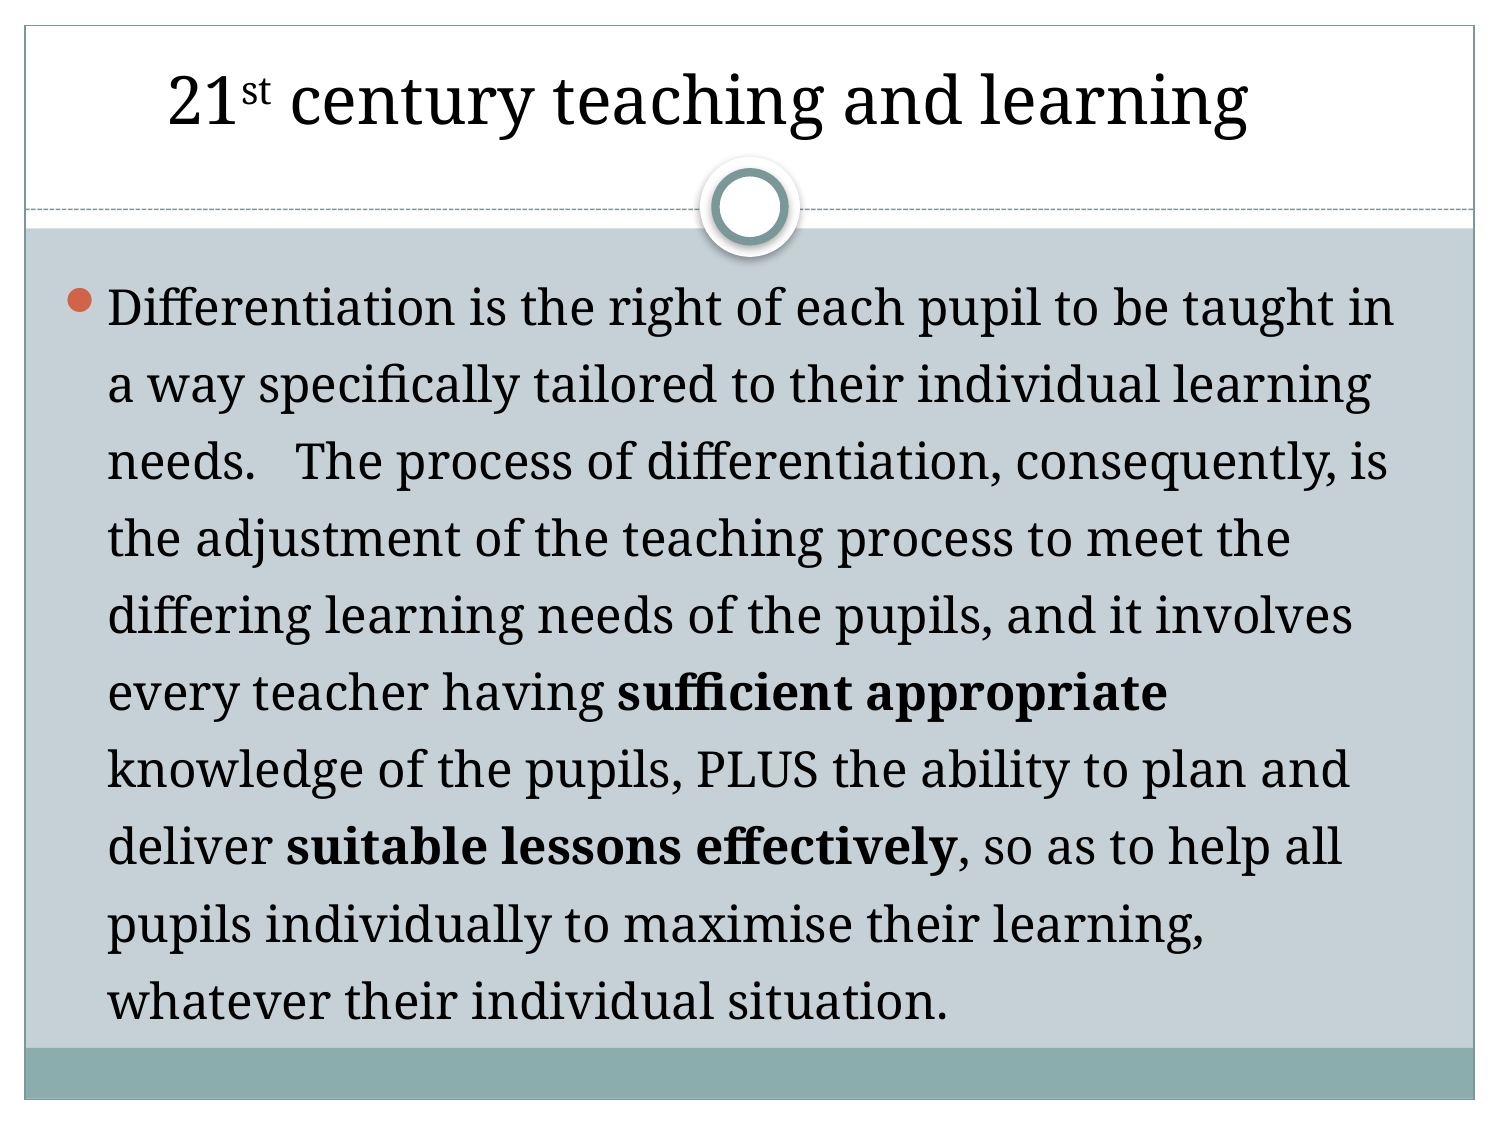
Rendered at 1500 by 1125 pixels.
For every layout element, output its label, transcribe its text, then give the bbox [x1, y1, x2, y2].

text_box 21st century teaching and learning [151, 50, 1265, 146]
list Differentiation is the right of each pupil to be taught in a way specifically tailored to their individual learning needs. The process of differentiation, consequently, is the adjustment of the teaching process to meet the differing learning needs of the pupils, and it involves every teacher having sufficient appropriate knowledge of the pupils, PLUS the ability to plan and deliver suitable lessons effectively, so as to help all pupils individually to maximise their learning, whatever their individual situation. [49, 250, 1445, 1103]
